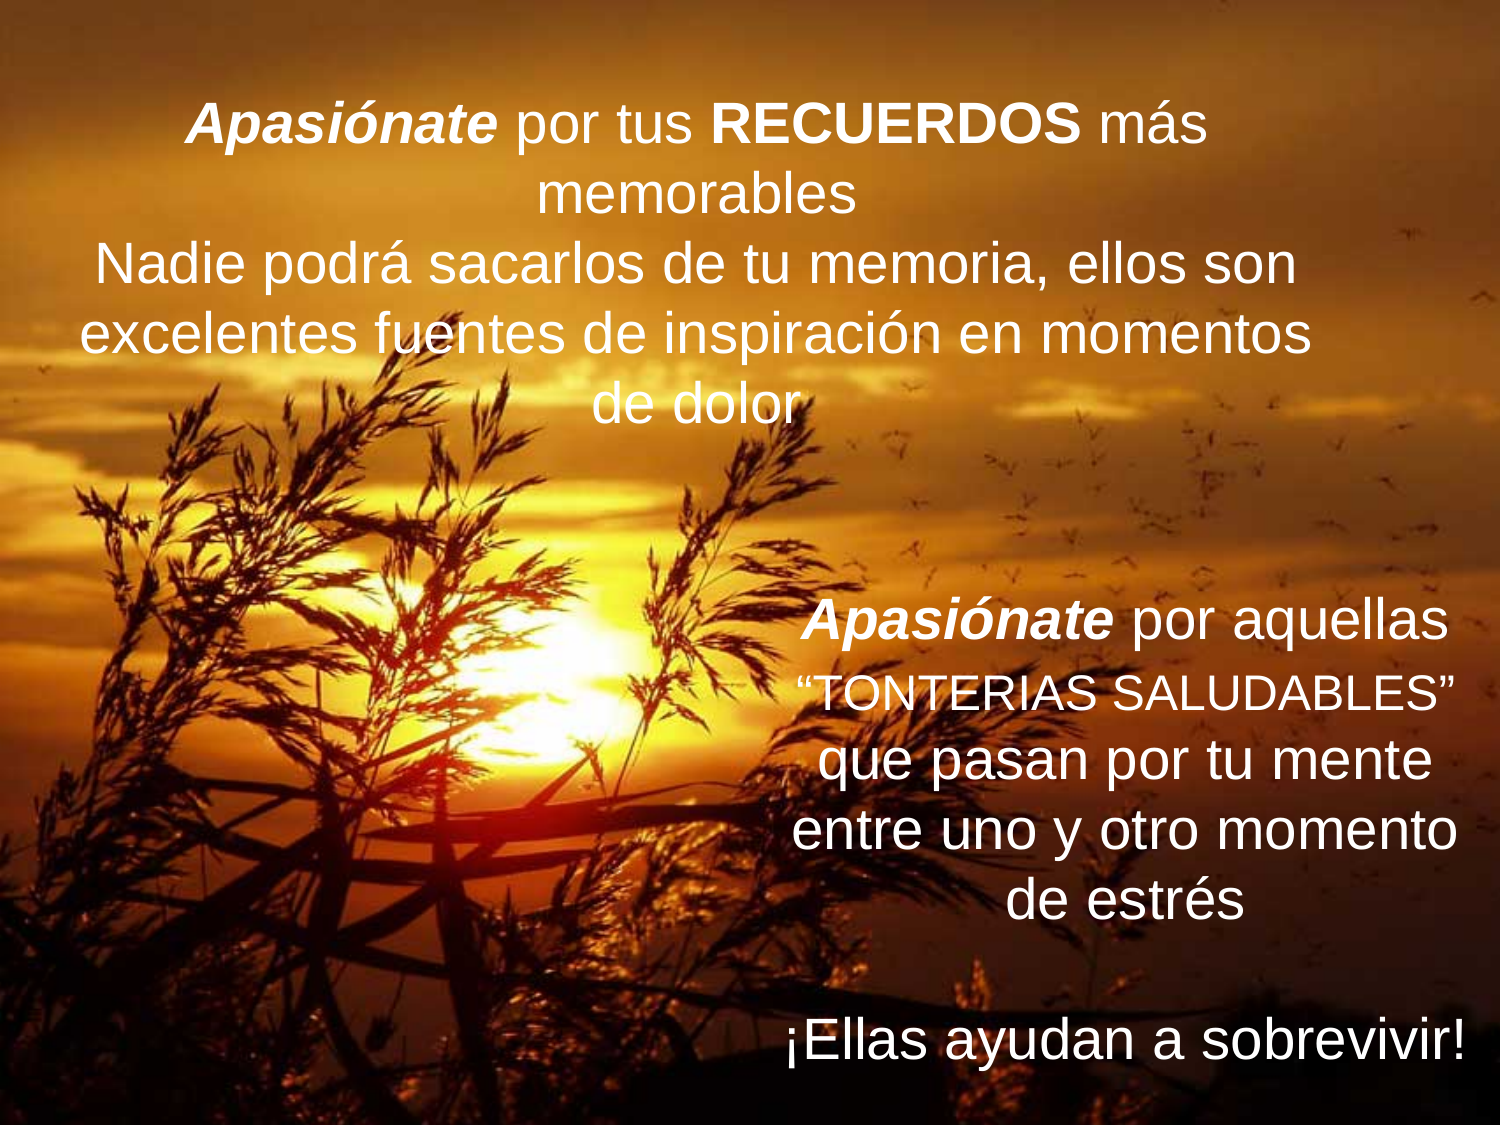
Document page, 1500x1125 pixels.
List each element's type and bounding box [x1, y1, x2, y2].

list [0, 0, 1500, 1125]
